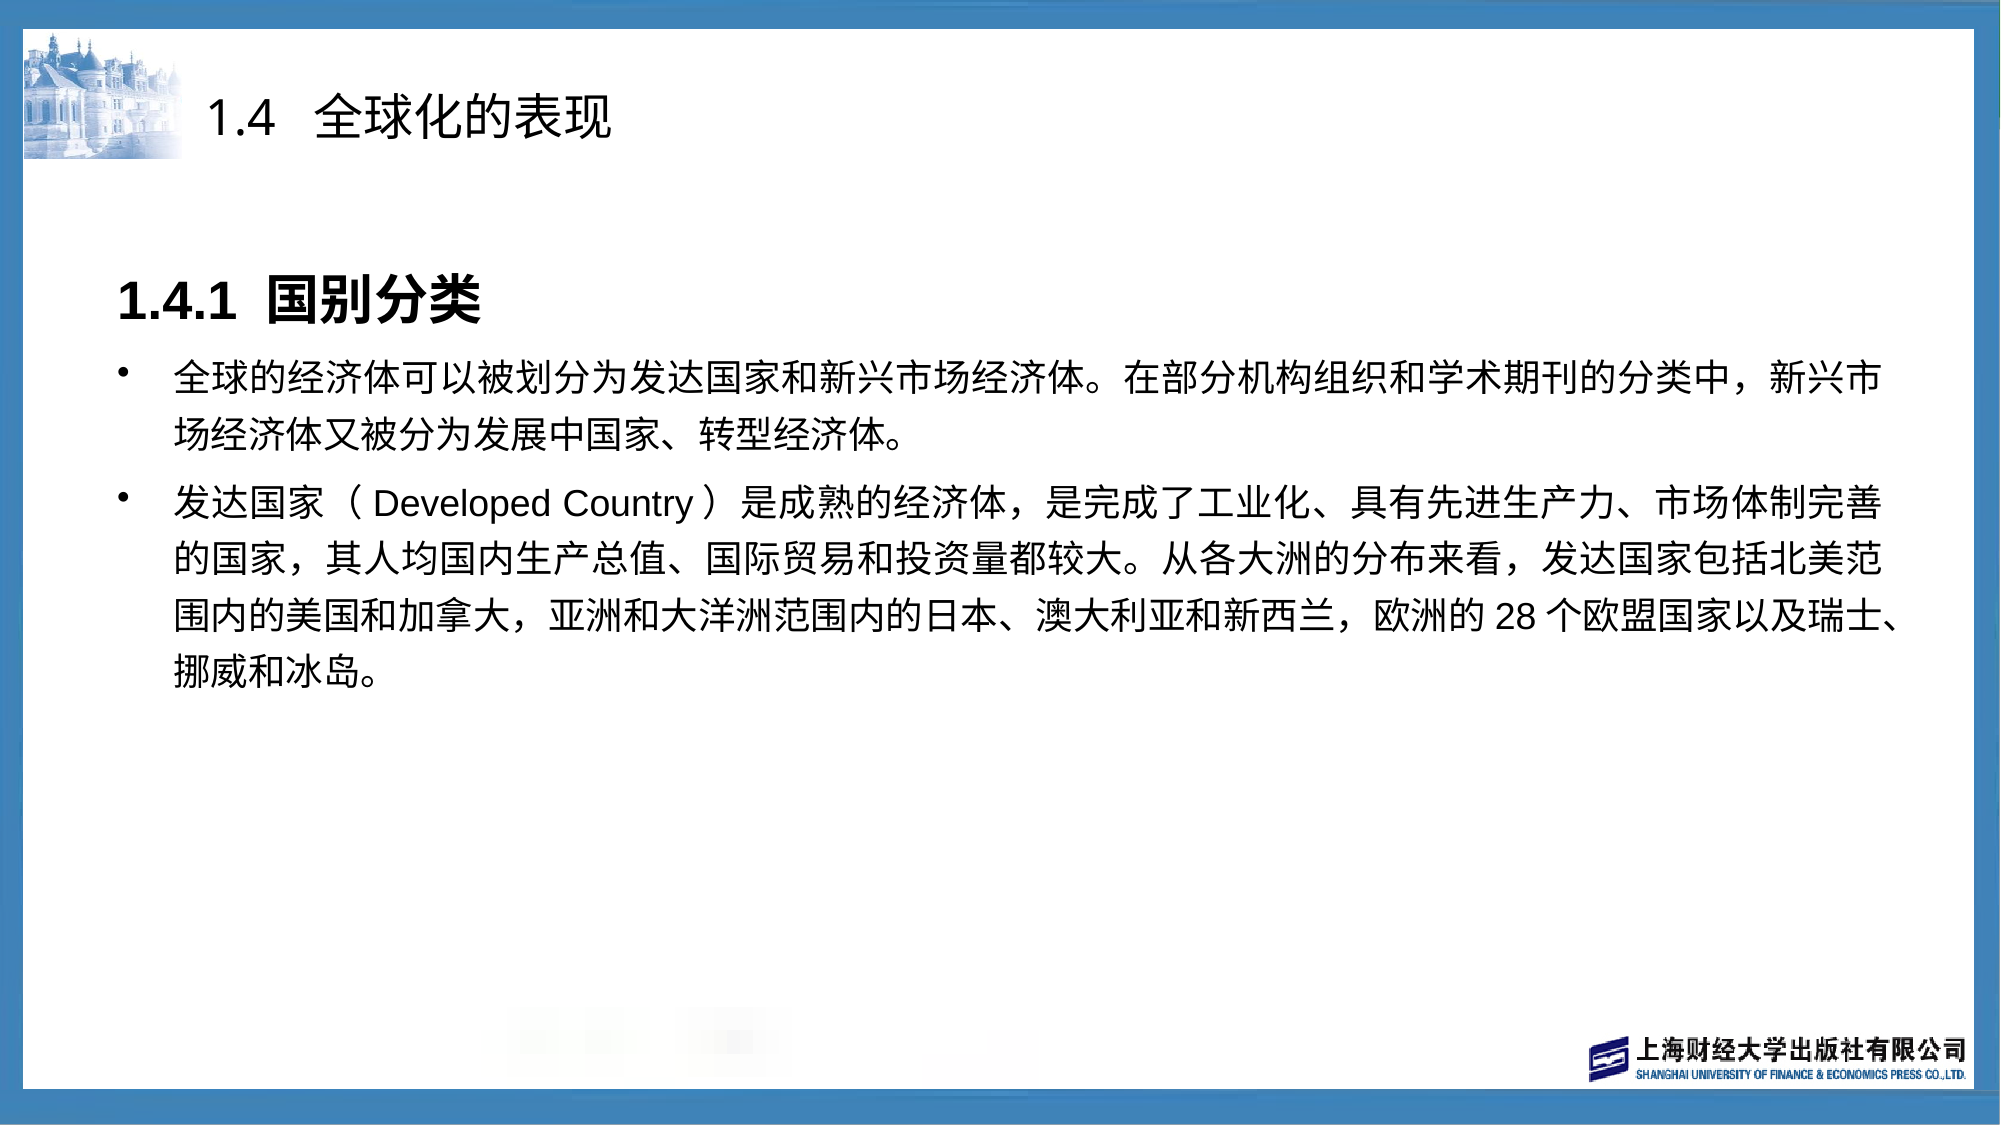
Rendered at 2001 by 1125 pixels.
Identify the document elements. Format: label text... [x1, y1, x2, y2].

list 1.4.1 国别分类 全球的经济体可以被划分为发达国家和新兴市场经济体。在部分机构组织和学术期刊的分类中，新兴市场经济体又被分为发展中国家、转型经济体。 发达国家（Developed Country）是成熟的经济体，是完成了工业化、具有先进生产力、市场体制完善的国家，其人均国内生产总值、国际贸易和投资量都较大。从各大洲的分布来看，发达国家包括北美范围内的美国和加拿大，亚洲和大洋洲范围内的日本、澳大利亚和新西兰，欧洲的28个欧盟国家以及瑞士、挪威和冰岛。 [102, 241, 1898, 1065]
picture [0, 0, 2001, 1125]
title 1.4 全球化的表现 [190, 64, 1547, 168]
